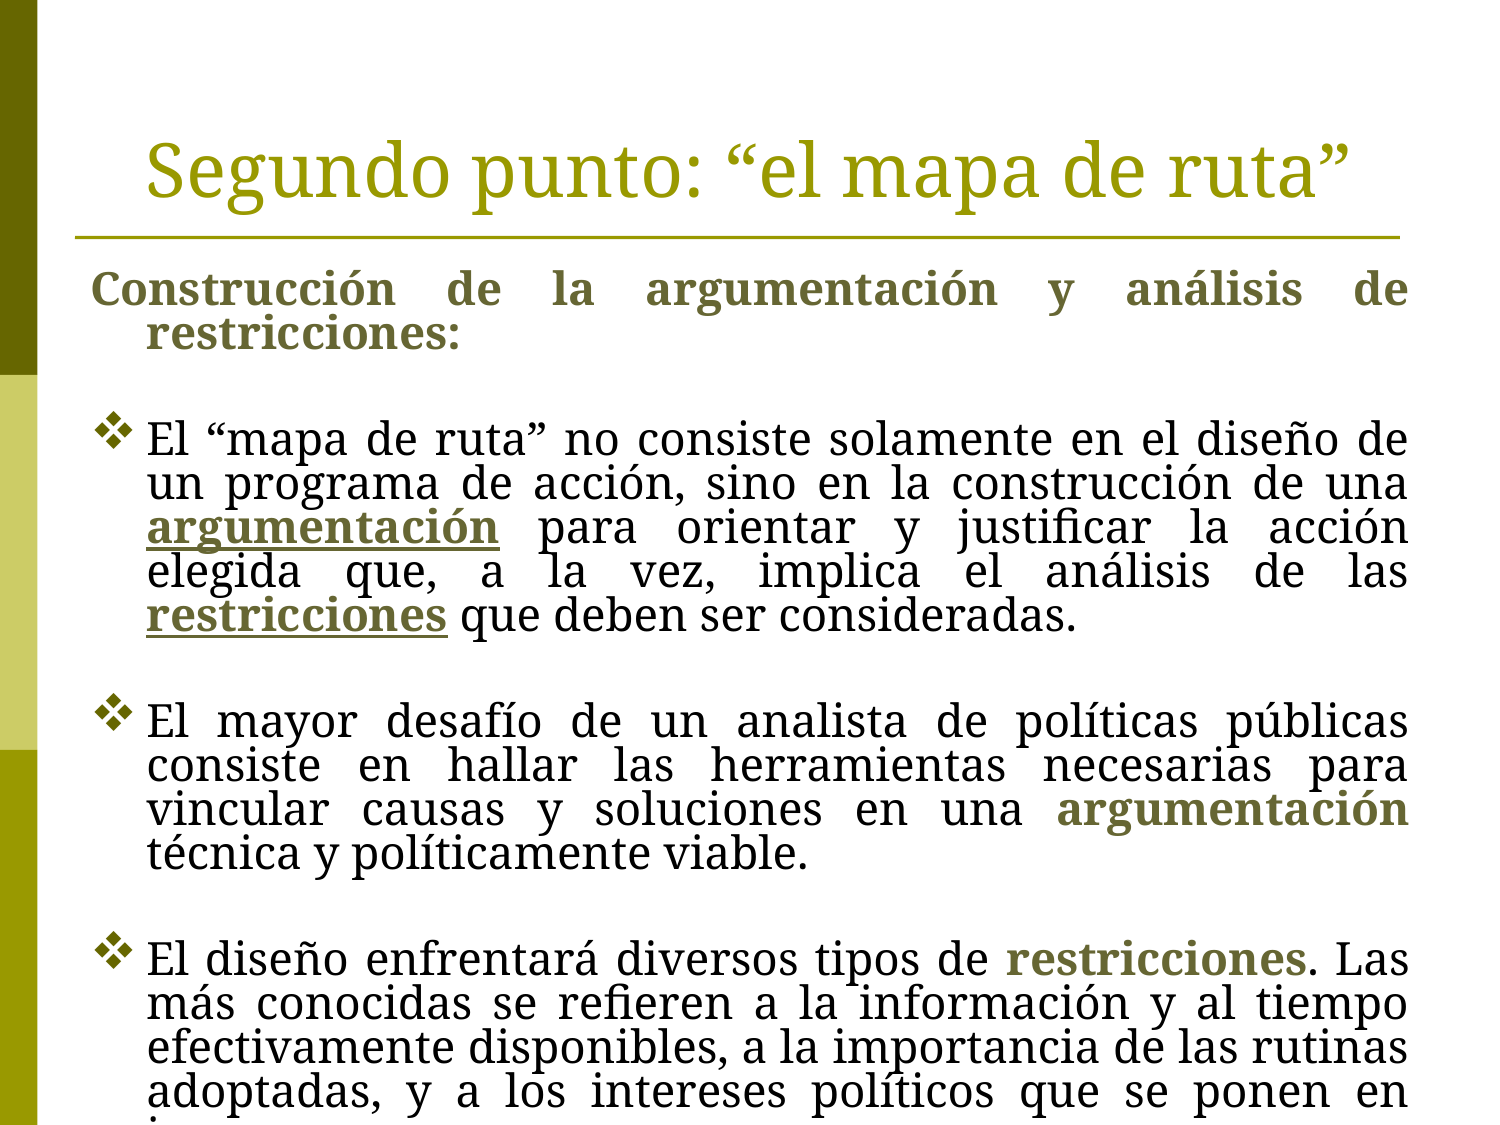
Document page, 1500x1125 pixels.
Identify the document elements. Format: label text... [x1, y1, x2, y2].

title Segundo punto: “el mapa de ruta” [74, 32, 1426, 221]
list Construcción de la argumentación y análisis de restricciones: El “mapa de ruta” no consiste solamente en el diseño de un programa de acción, sino en la construcción de una argumentación para orientar y justificar la acción elegida que, a la vez, implica el análisis de las restricciones que deben ser consideradas. El mayor desafío de un analista de políticas públicas consiste en hallar las herramientas necesarias para vincular causas y soluciones en una argumentación técnica y políticamente viable. El diseño enfrentará diversos tipos de restricciones. Las más conocidas se refieren a la información y al tiempo efectivamente disponibles, a la importancia de las rutinas adoptadas, y a los intereses políticos que se ponen en juego. [74, 262, 1426, 1000]
